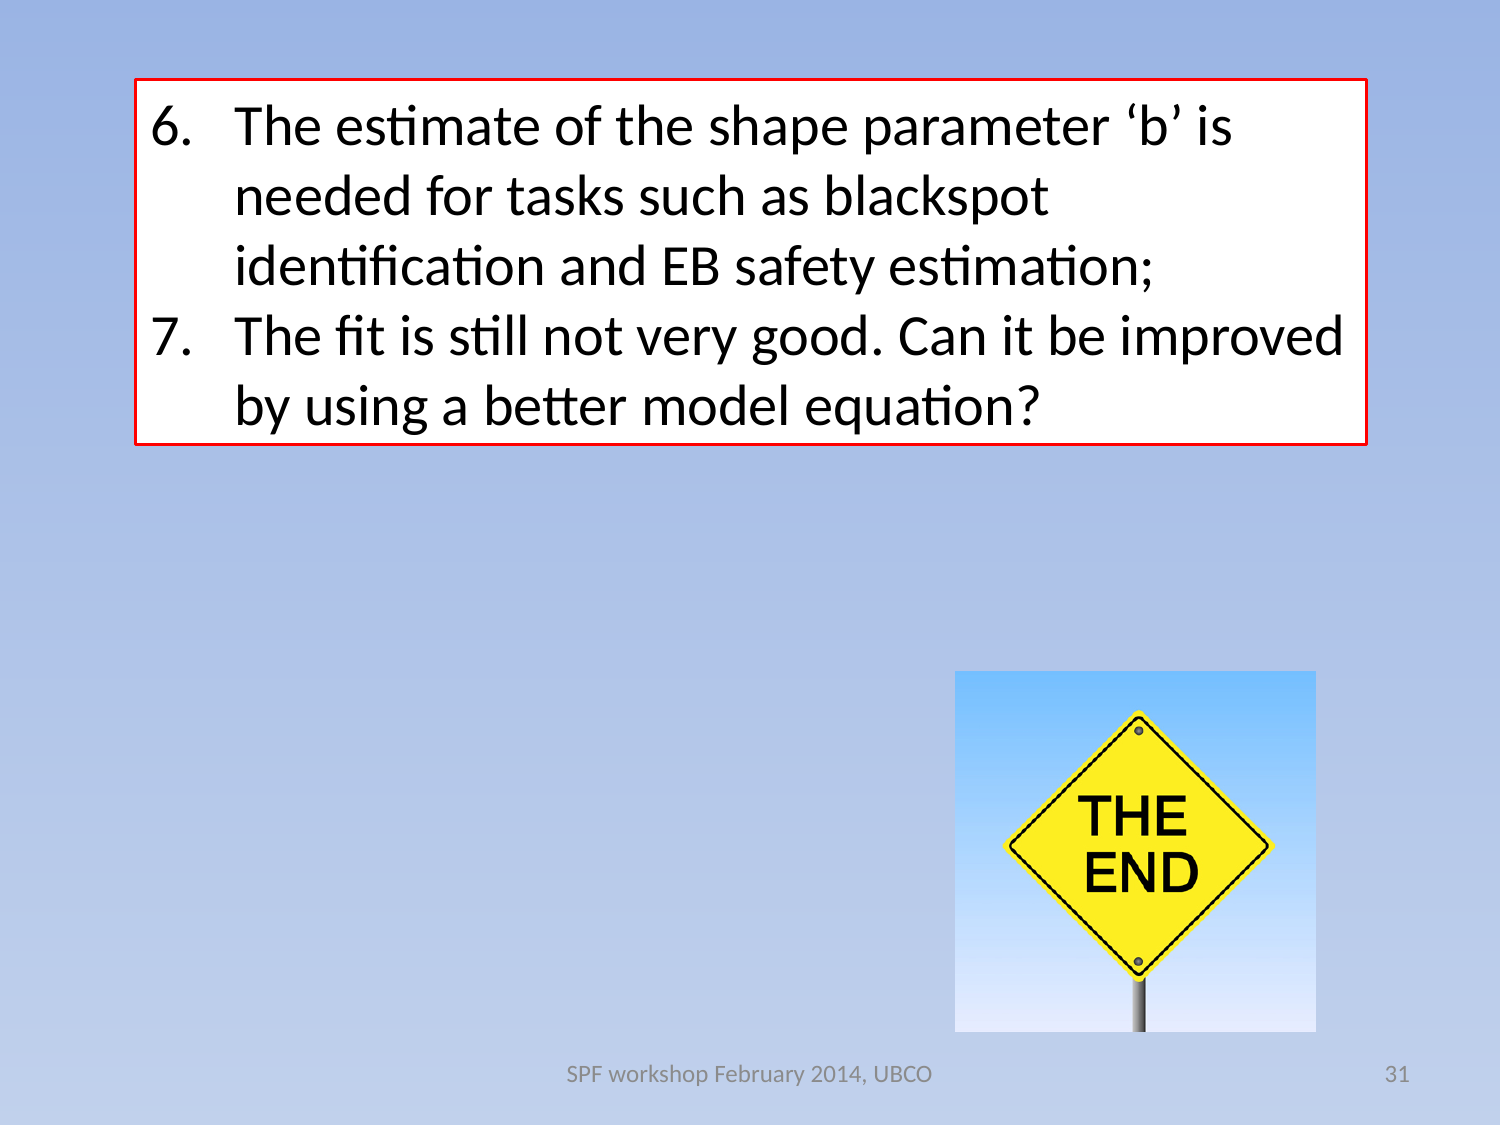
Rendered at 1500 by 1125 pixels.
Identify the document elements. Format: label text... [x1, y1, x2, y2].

text_box The estimate of the shape parameter ‘b’ is needed for tasks such as blackspot identification and EB safety estimation; The fit is still not very good. Can it be improved by using a better model equation? [135, 79, 1367, 445]
picture [955, 671, 1316, 1033]
slide_number 31 [1074, 1042, 1425, 1103]
footer SPF workshop February 2014, UBCO [512, 1042, 988, 1103]
